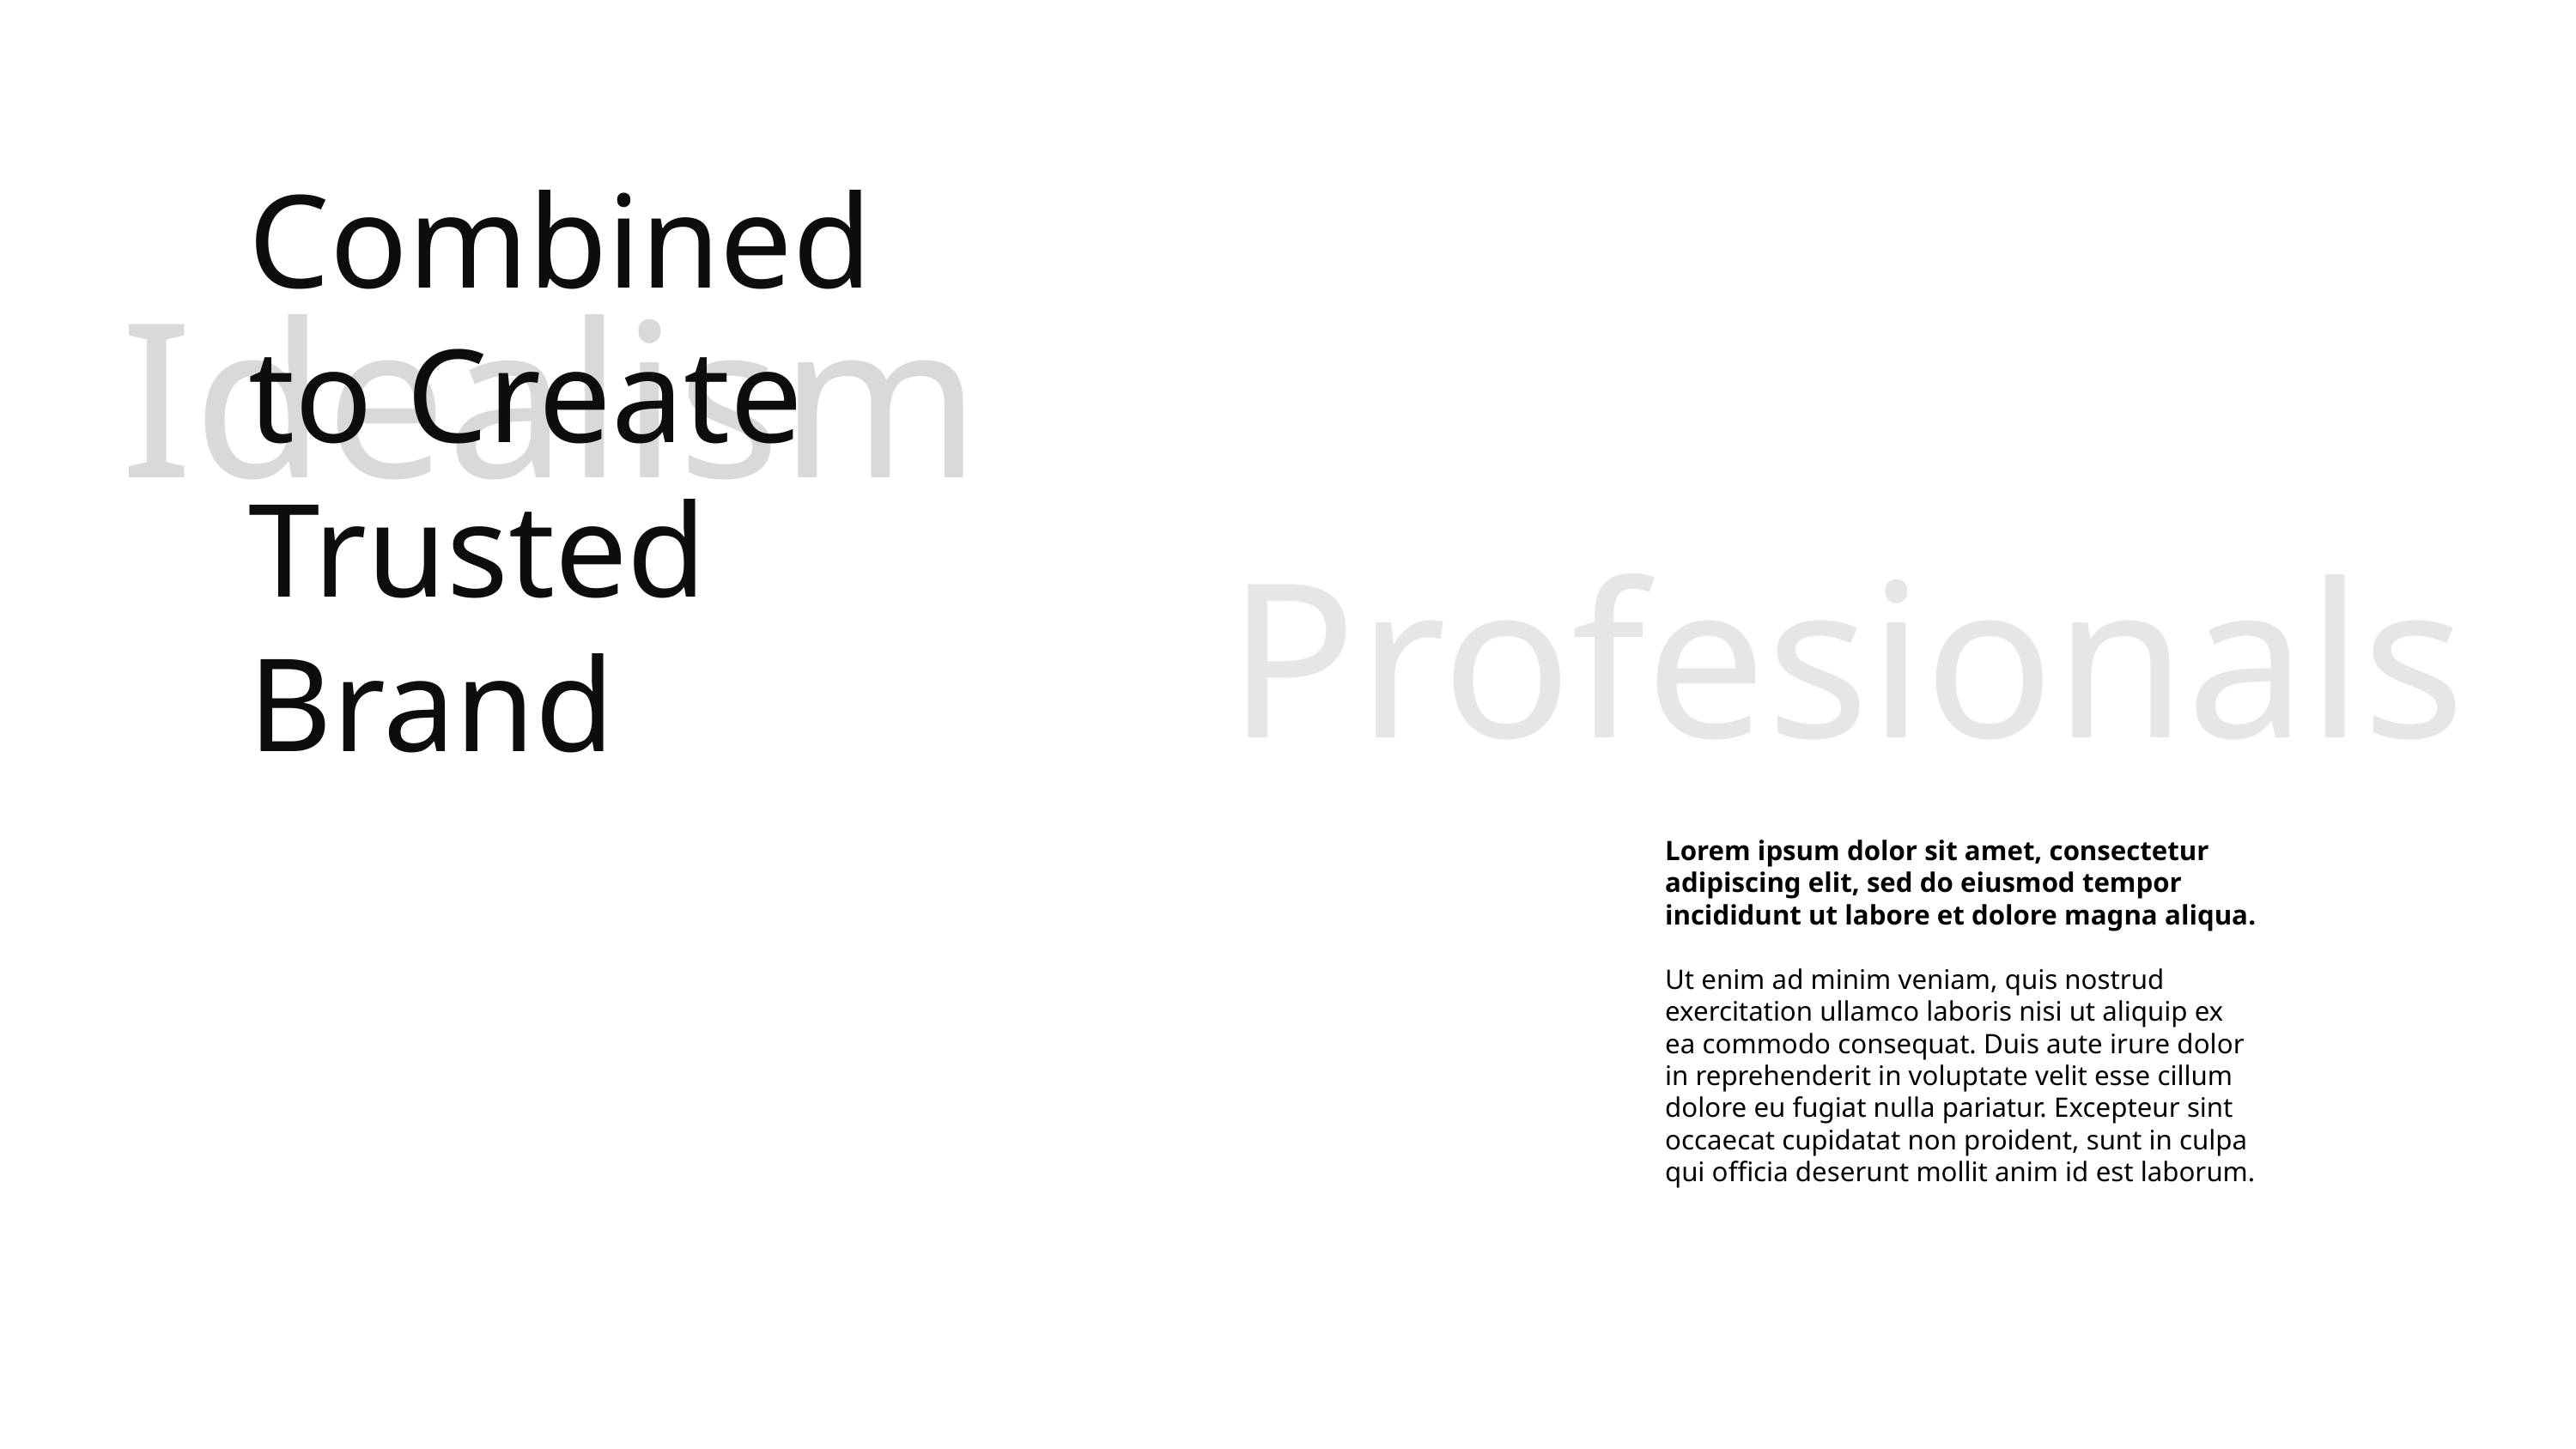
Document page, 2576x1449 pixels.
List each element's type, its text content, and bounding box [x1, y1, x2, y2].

text_box Lorem ipsum dolor sit amet, consectetur adipiscing elit, sed do eiusmod tempor incididunt ut labore et dolore magna aliqua. Ut enim ad minim veniam, quis nostrud exercitation ullamco laboris nisi ut aliquip ex ea commodo consequat. Duis aute irure dolor in reprehenderit in voluptate velit esse cillum dolore eu fugiat nulla pariatur. Excepteur sint occaecat cupidatat non proident, sunt in culpa qui officia deserunt mollit anim id est laborum. [1733, 827, 2269, 1226]
text_box Combined to Create Trusted Brand [235, 152, 901, 784]
text_box Profesionals [1733, 516, 2479, 787]
picture [843, 243, 1733, 1254]
text_box Idealism [108, 257, 235, 527]
